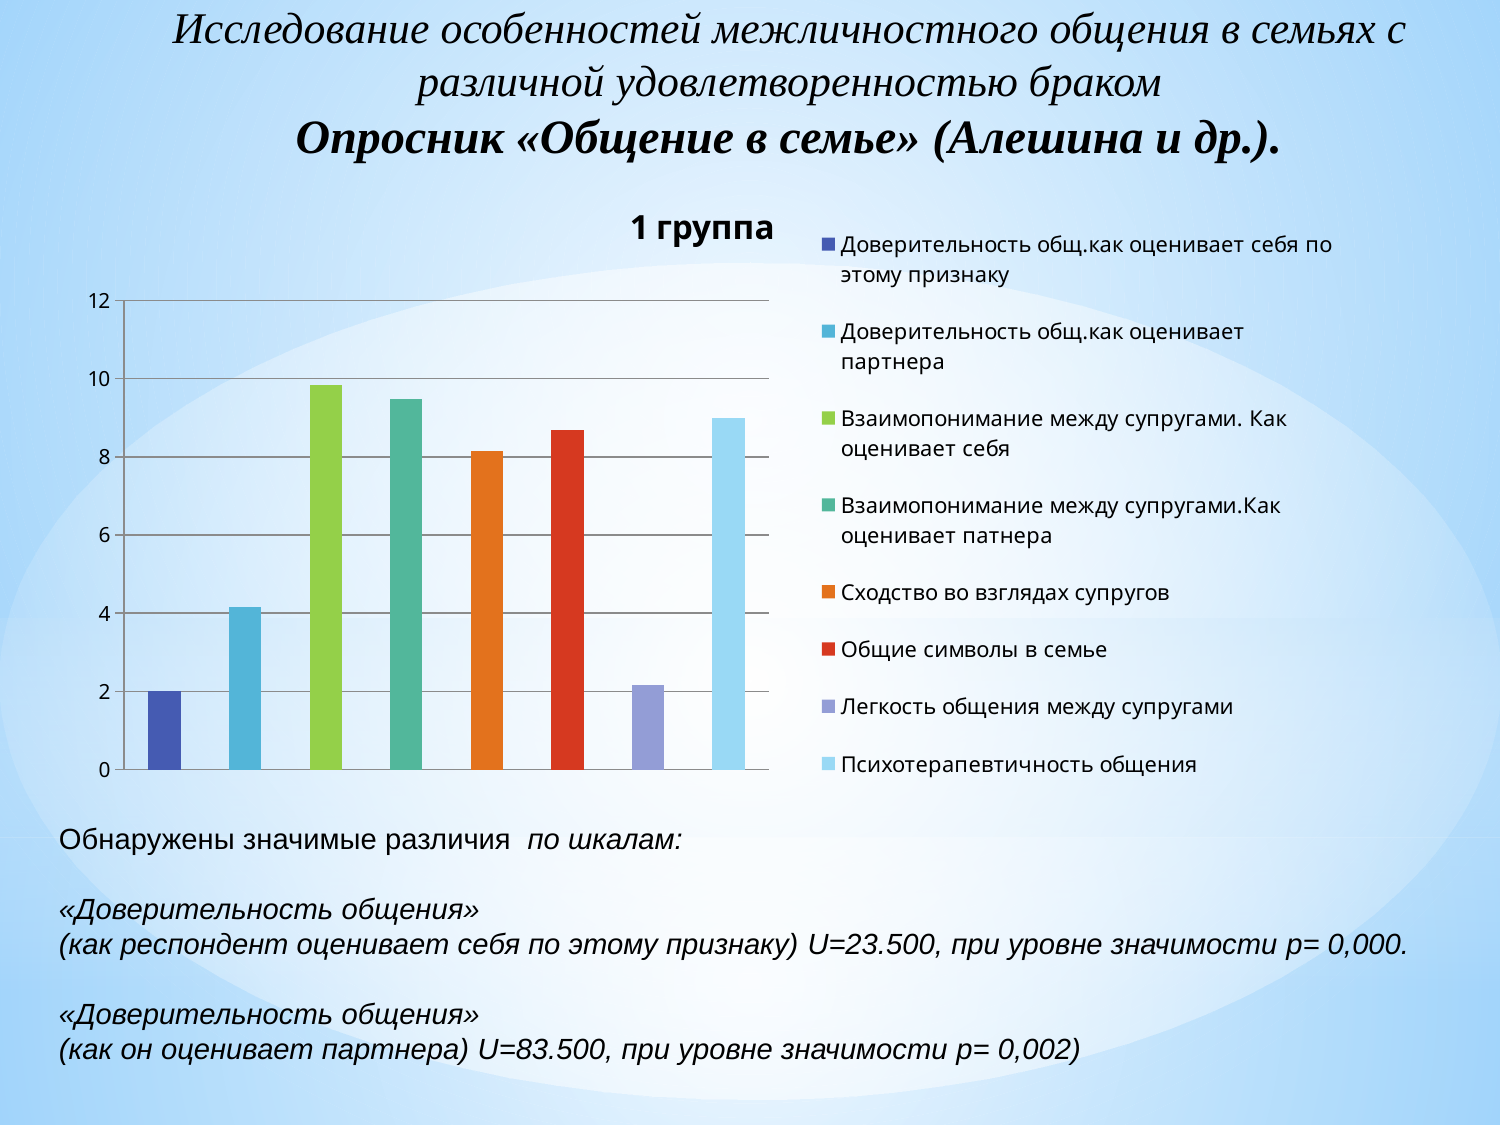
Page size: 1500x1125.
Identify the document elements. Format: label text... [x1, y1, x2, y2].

chart [42, 174, 1363, 821]
title Исследование особенностей межличностного общения в семьях с различной удовлетворенностью браком Опросник «Общение в семье» (Алешина и др.). [88, 42, 1439, 196]
text_box Обнаружены значимые различия по шкалам: «Доверительность общения» (как респондент оценивает себя по этому признаку) U=23.500, при уровне значимости p= 0,000. «Доверительность общения» (как он оценивает партнера) U=83.500, при уровне значимости p= 0,002) [0, 813, 1500, 1108]
